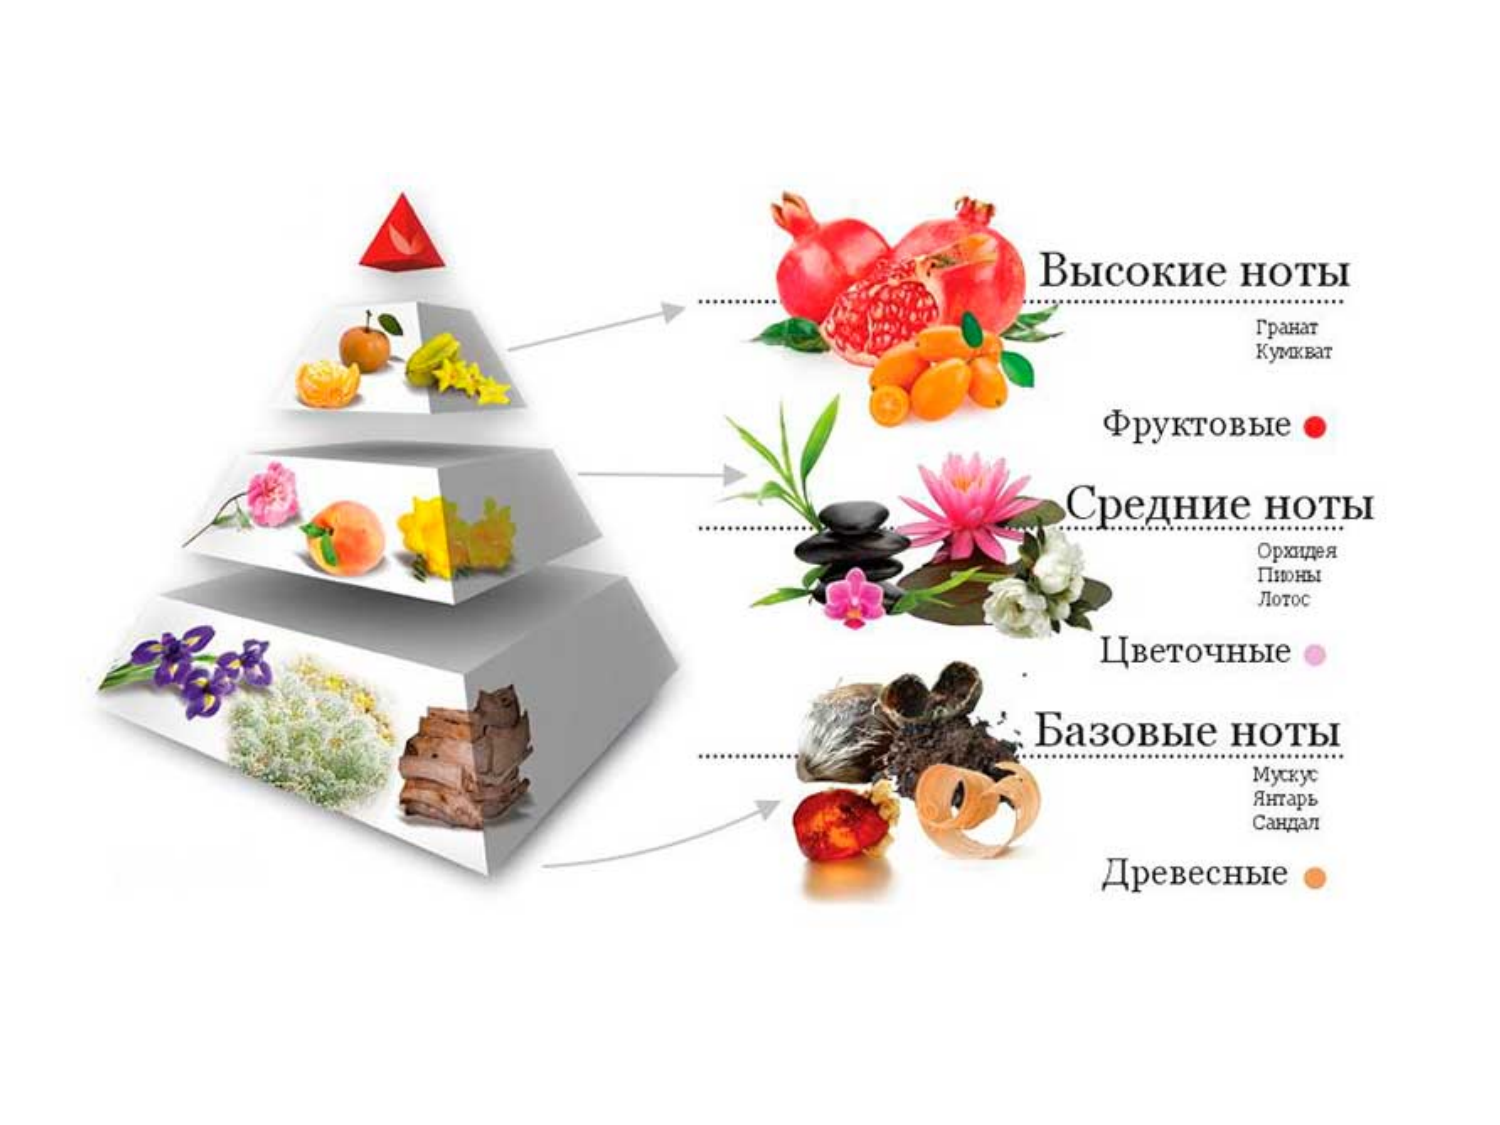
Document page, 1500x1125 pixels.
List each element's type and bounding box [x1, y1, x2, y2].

picture [52, 172, 1400, 936]
